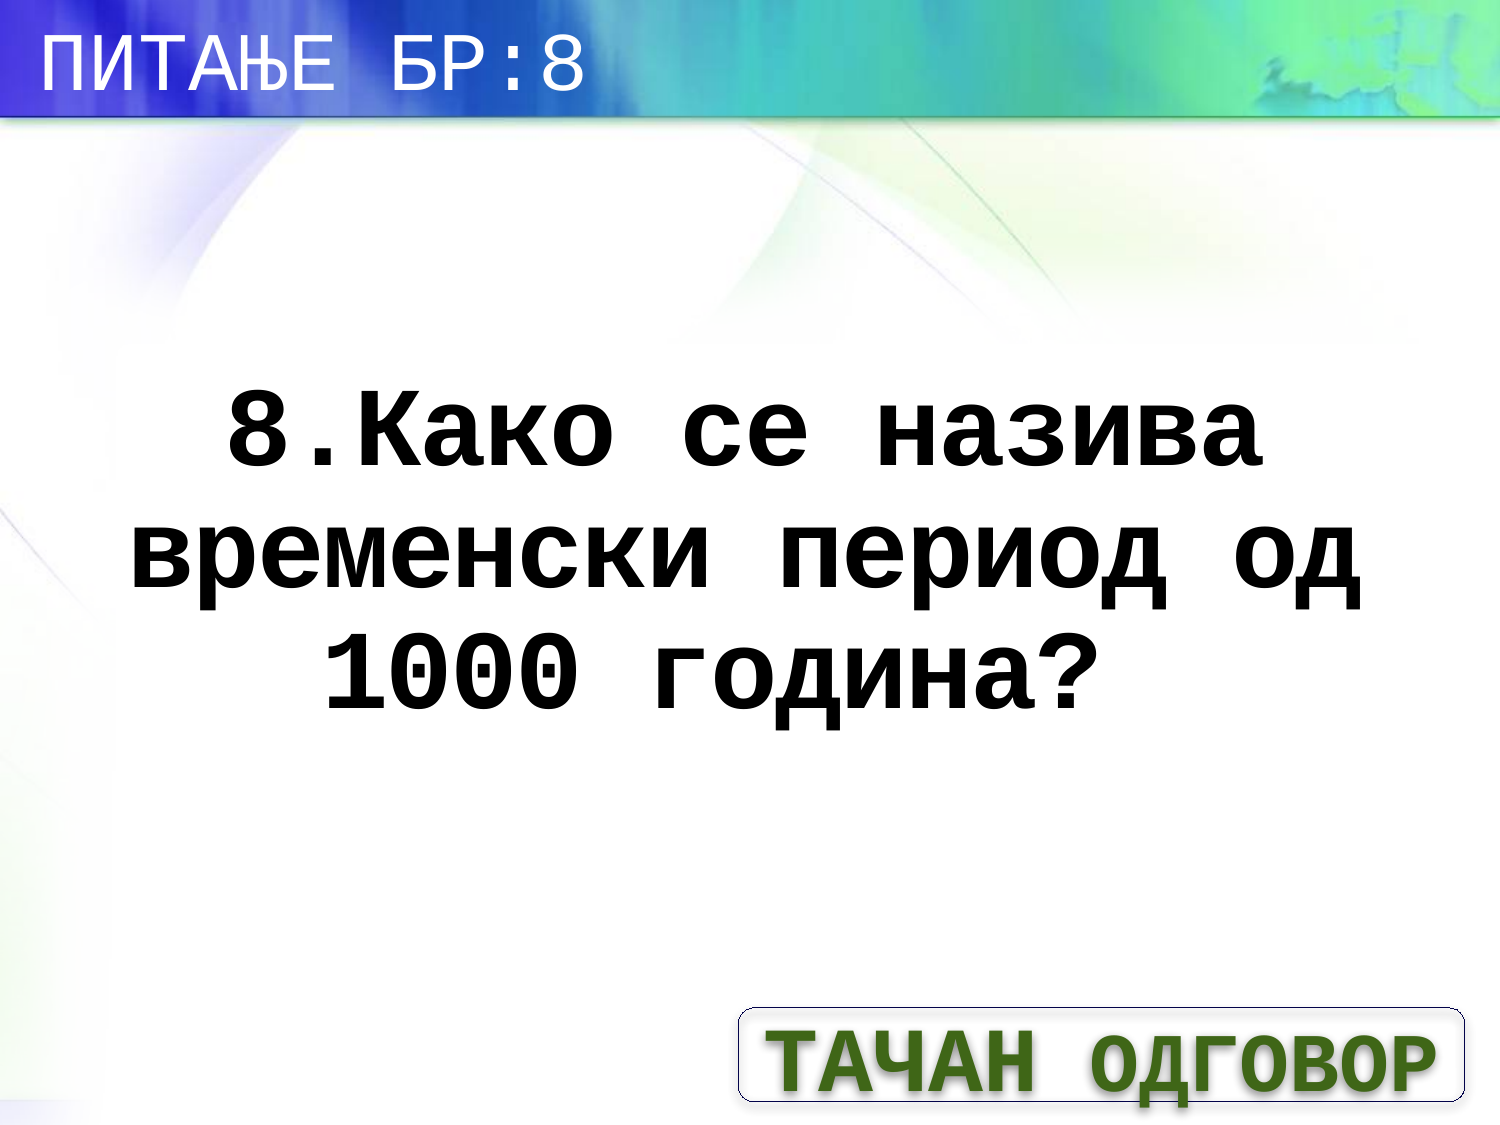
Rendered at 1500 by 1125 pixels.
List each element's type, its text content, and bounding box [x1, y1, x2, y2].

picture [0, 0, 1500, 1125]
title 8.Како се назива временски период од 1000 година? [117, 339, 1372, 762]
text_box ТАЧАН ОДГОВОР [738, 1007, 1465, 1102]
text_box ПИТАЊЕ БР:8 [23, 0, 621, 115]
